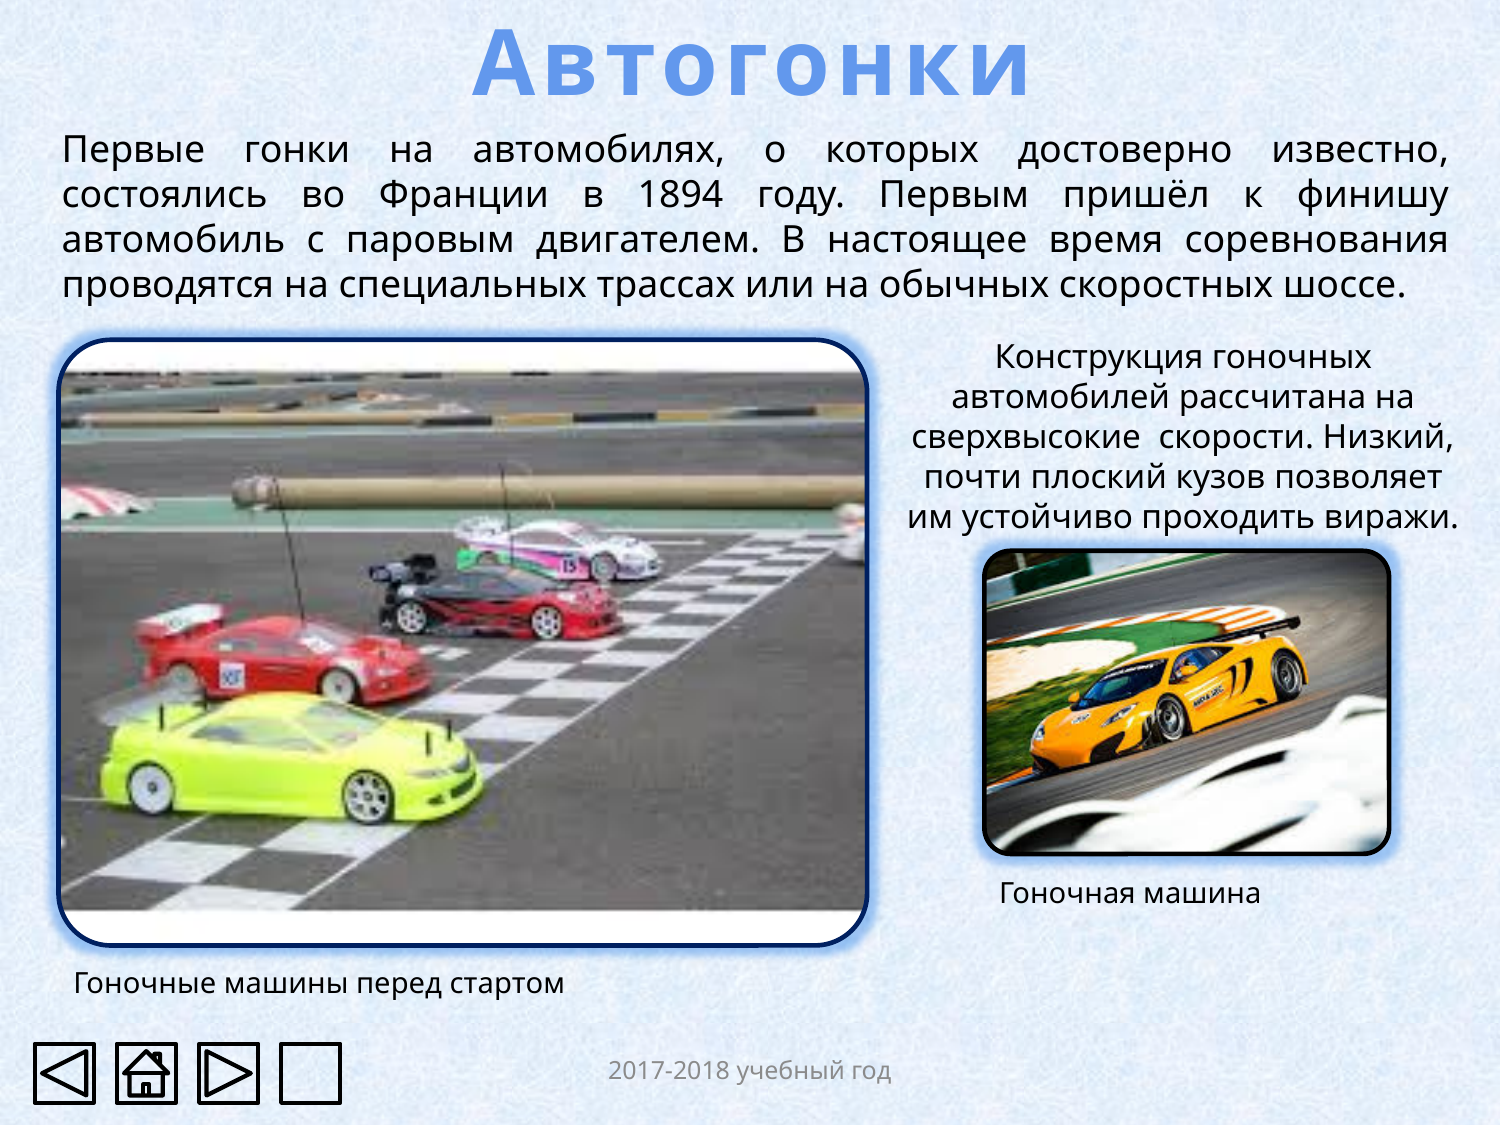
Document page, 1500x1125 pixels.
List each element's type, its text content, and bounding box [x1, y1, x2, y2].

text_box Конструкция гоночных автомобилей рассчитана на сверхвысокие скорости. Низкий, почти плоский кузов позволяет им устойчиво проходить виражи. [890, 328, 1477, 543]
text_box Первые гонки на автомобилях, о которых достоверно известно, состоялись во Франции в 1894 году. Первым пришёл к финишу автомобиль с паровым двигателем. В настоящее время соревнования проводятся на специальных трассах или на обычных скоростных шоссе. [46, 117, 1465, 312]
picture [984, 550, 1390, 855]
text_box Гоночная машина [984, 867, 1395, 917]
text_box Гоночные машины перед стартом [58, 957, 914, 1007]
title Автогонки [199, 0, 1336, 117]
footer 2017-2018 учебный год [550, 1041, 950, 1102]
picture [58, 339, 868, 946]
